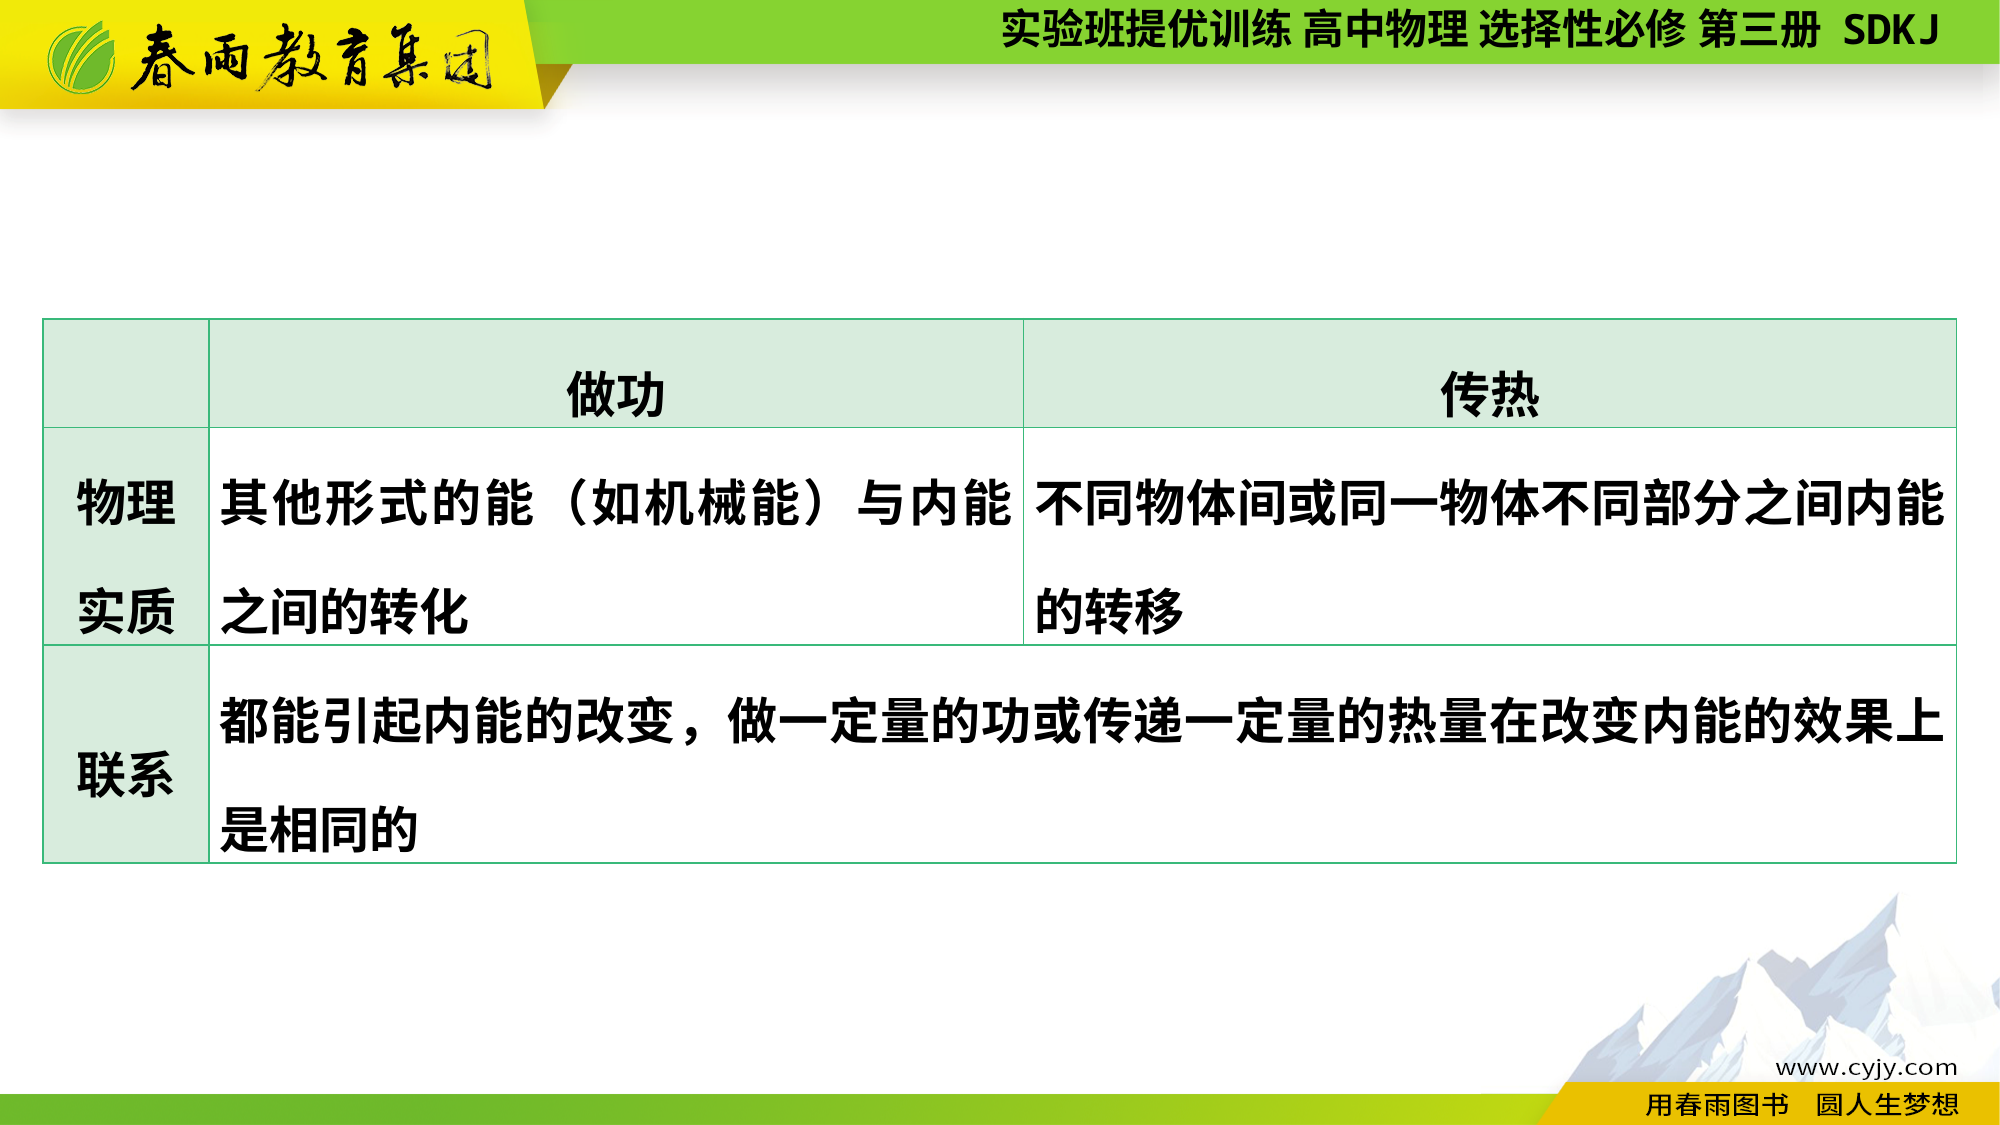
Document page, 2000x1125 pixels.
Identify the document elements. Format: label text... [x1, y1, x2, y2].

table_cell 联系 [44, 646, 208, 862]
table_header [44, 320, 208, 427]
table_cell 都能引起内能的改变，做一定量的功或传递一定量的热量在改变内能的效果上是相同的 [210, 646, 1956, 862]
table_cell 其他形式的能（如机械能）与内能之间的转化 [210, 428, 1023, 644]
table_cell 不同物体间或同一物体不同部分之间内能的转移 [1024, 428, 1956, 644]
picture [0, 0, 2000, 1125]
table_cell 物理 实质 [44, 428, 208, 644]
table_header 传热 [1024, 320, 1956, 427]
table_header 做功 [210, 320, 1023, 427]
